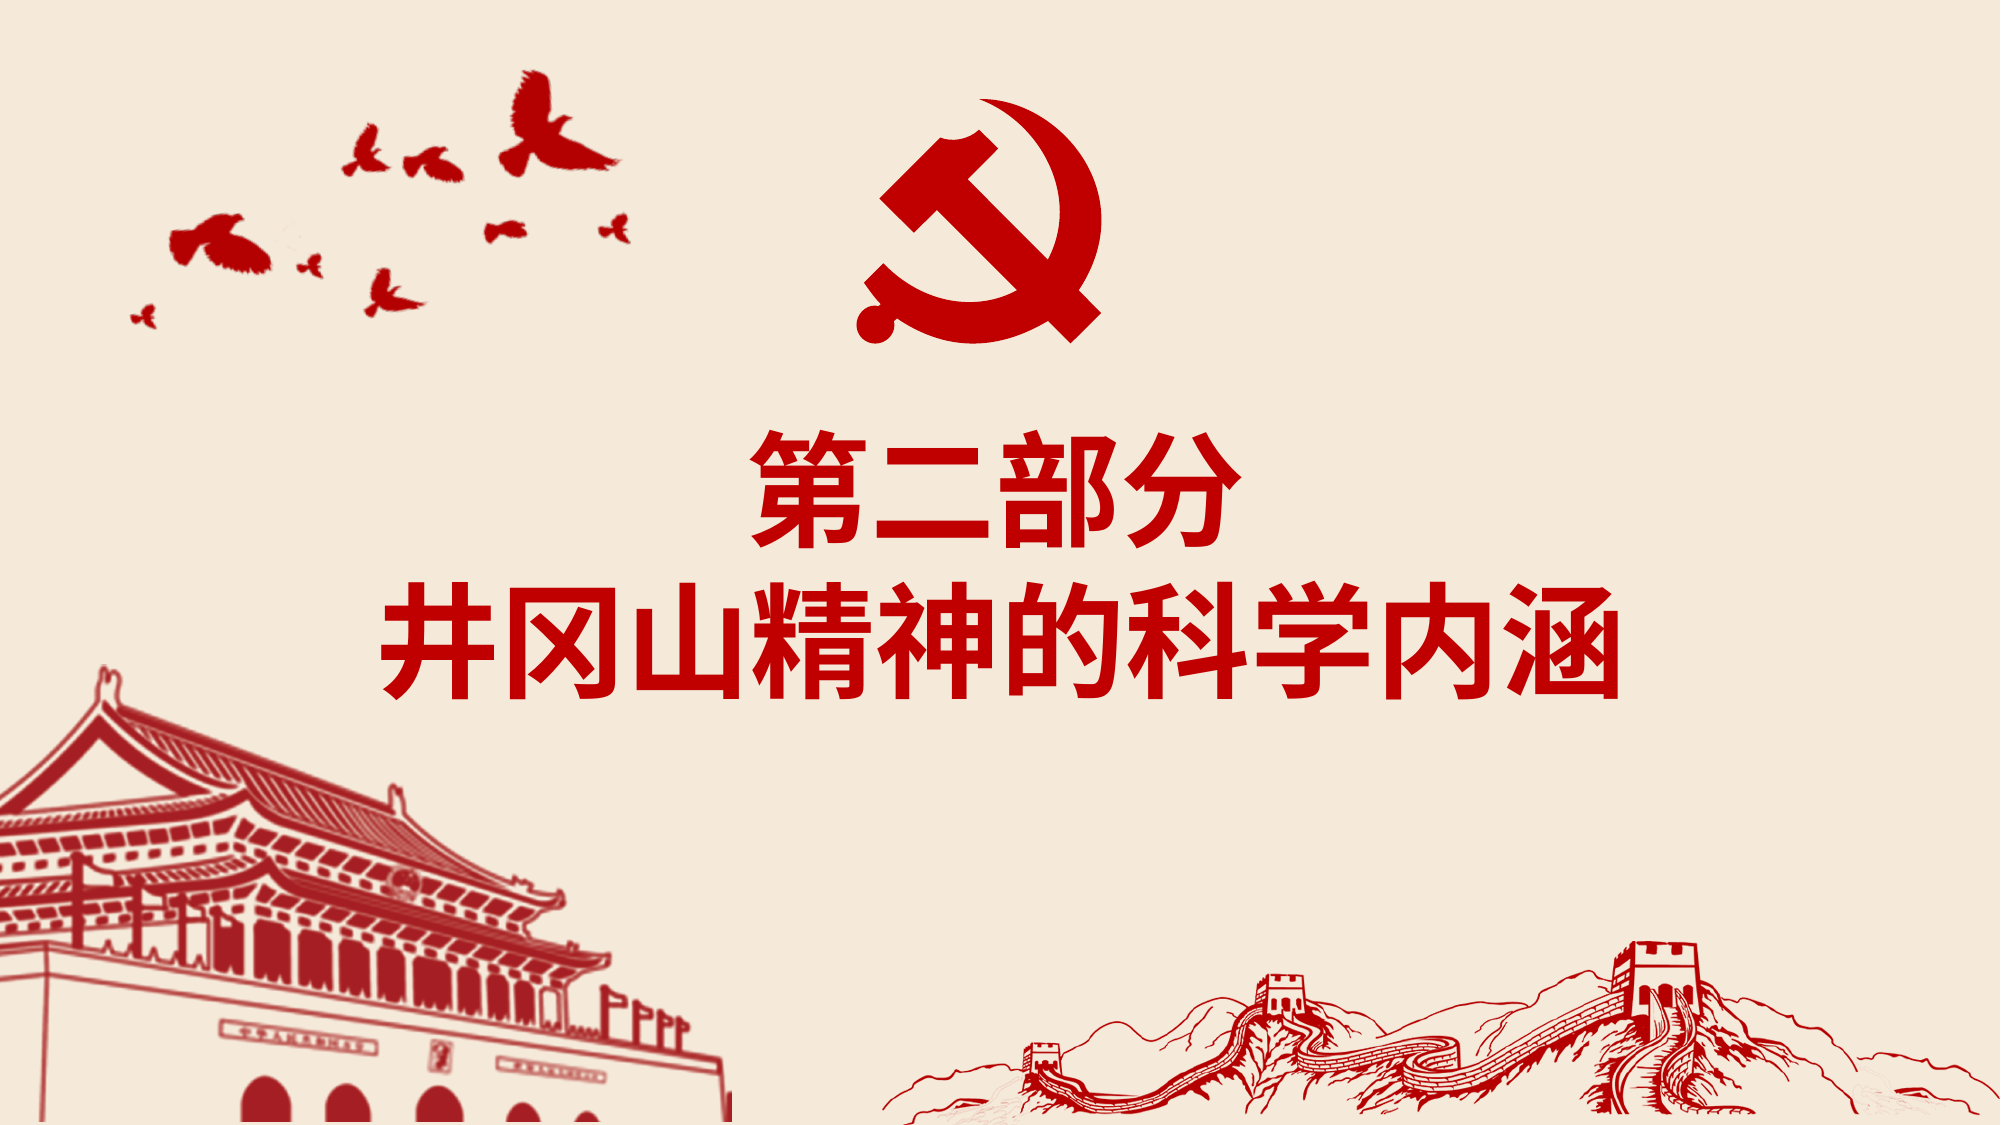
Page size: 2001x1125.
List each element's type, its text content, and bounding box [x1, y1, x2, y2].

text_box 第二部分 [730, 404, 1261, 556]
picture [882, 941, 2000, 1125]
picture [98, 54, 644, 366]
picture [0, 664, 732, 1122]
text_box 井冈山精神的科学内涵 [361, 556, 1641, 722]
text_box [856, 99, 1102, 344]
